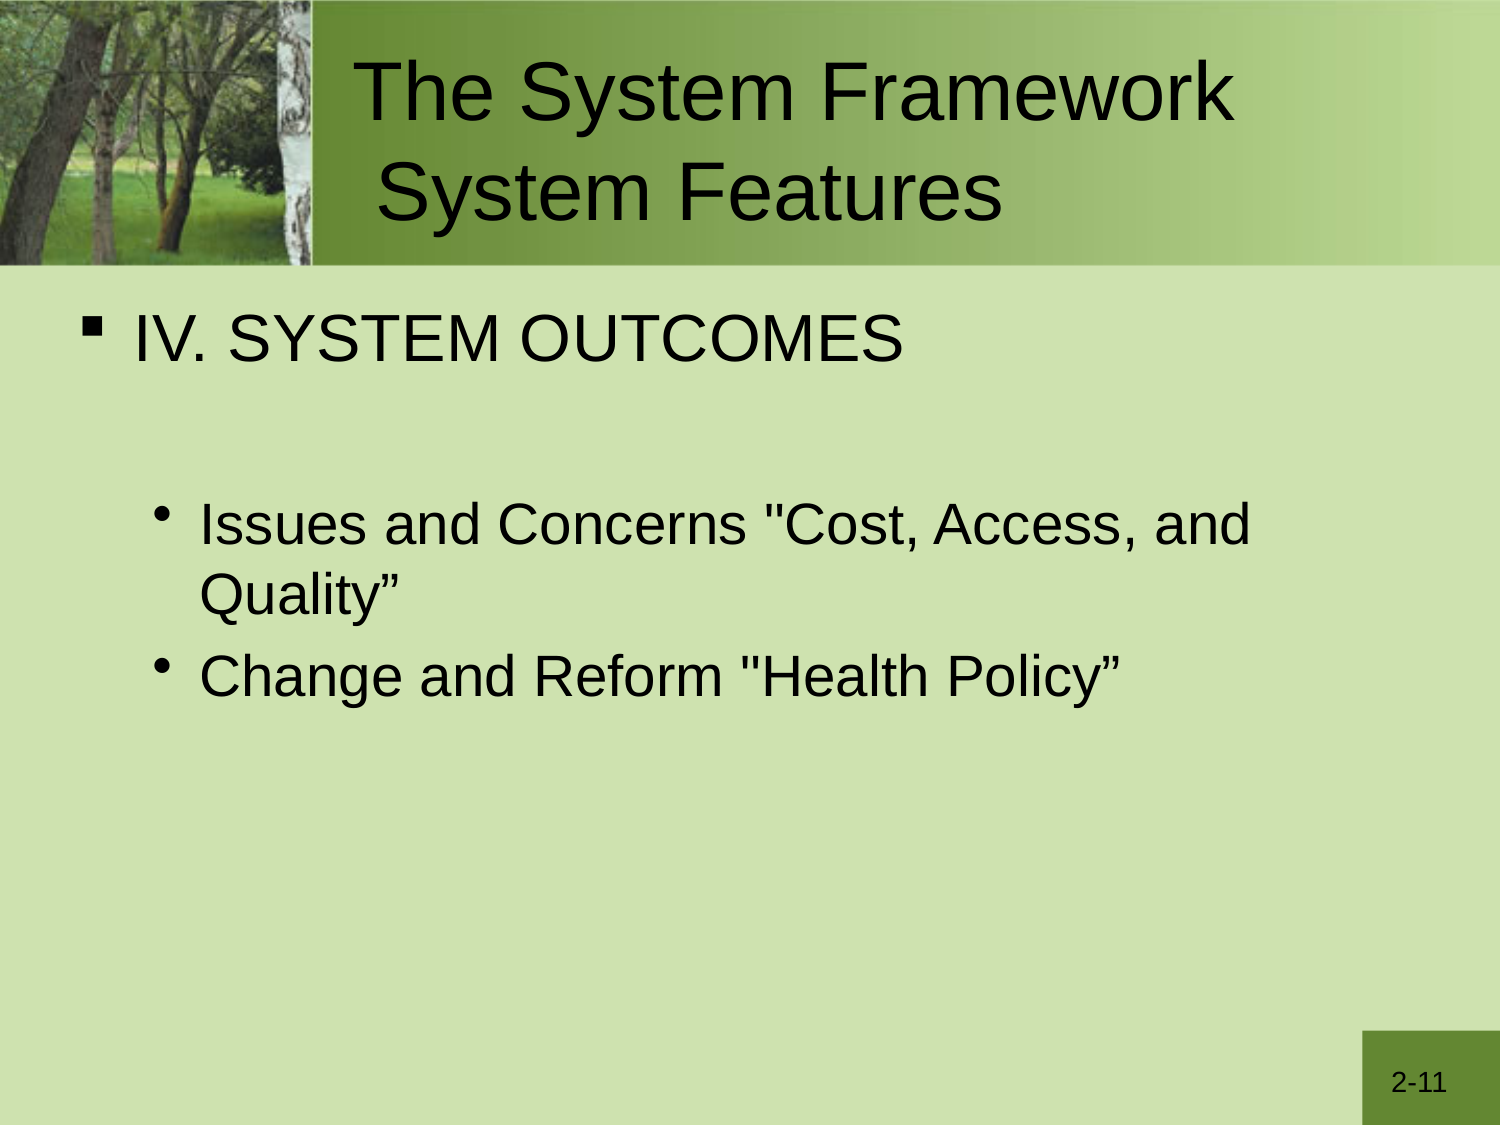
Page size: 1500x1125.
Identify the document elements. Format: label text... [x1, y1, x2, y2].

slide_number 2-11 [1149, 1031, 1463, 1107]
list IV. SYSTEM OUTCOMES Issues and Concerns "Cost, Access, and Quality” Change and Reform "Health Policy” [62, 287, 1375, 1000]
title The System Framework System Features [337, 24, 1438, 250]
picture [0, 0, 1500, 1125]
